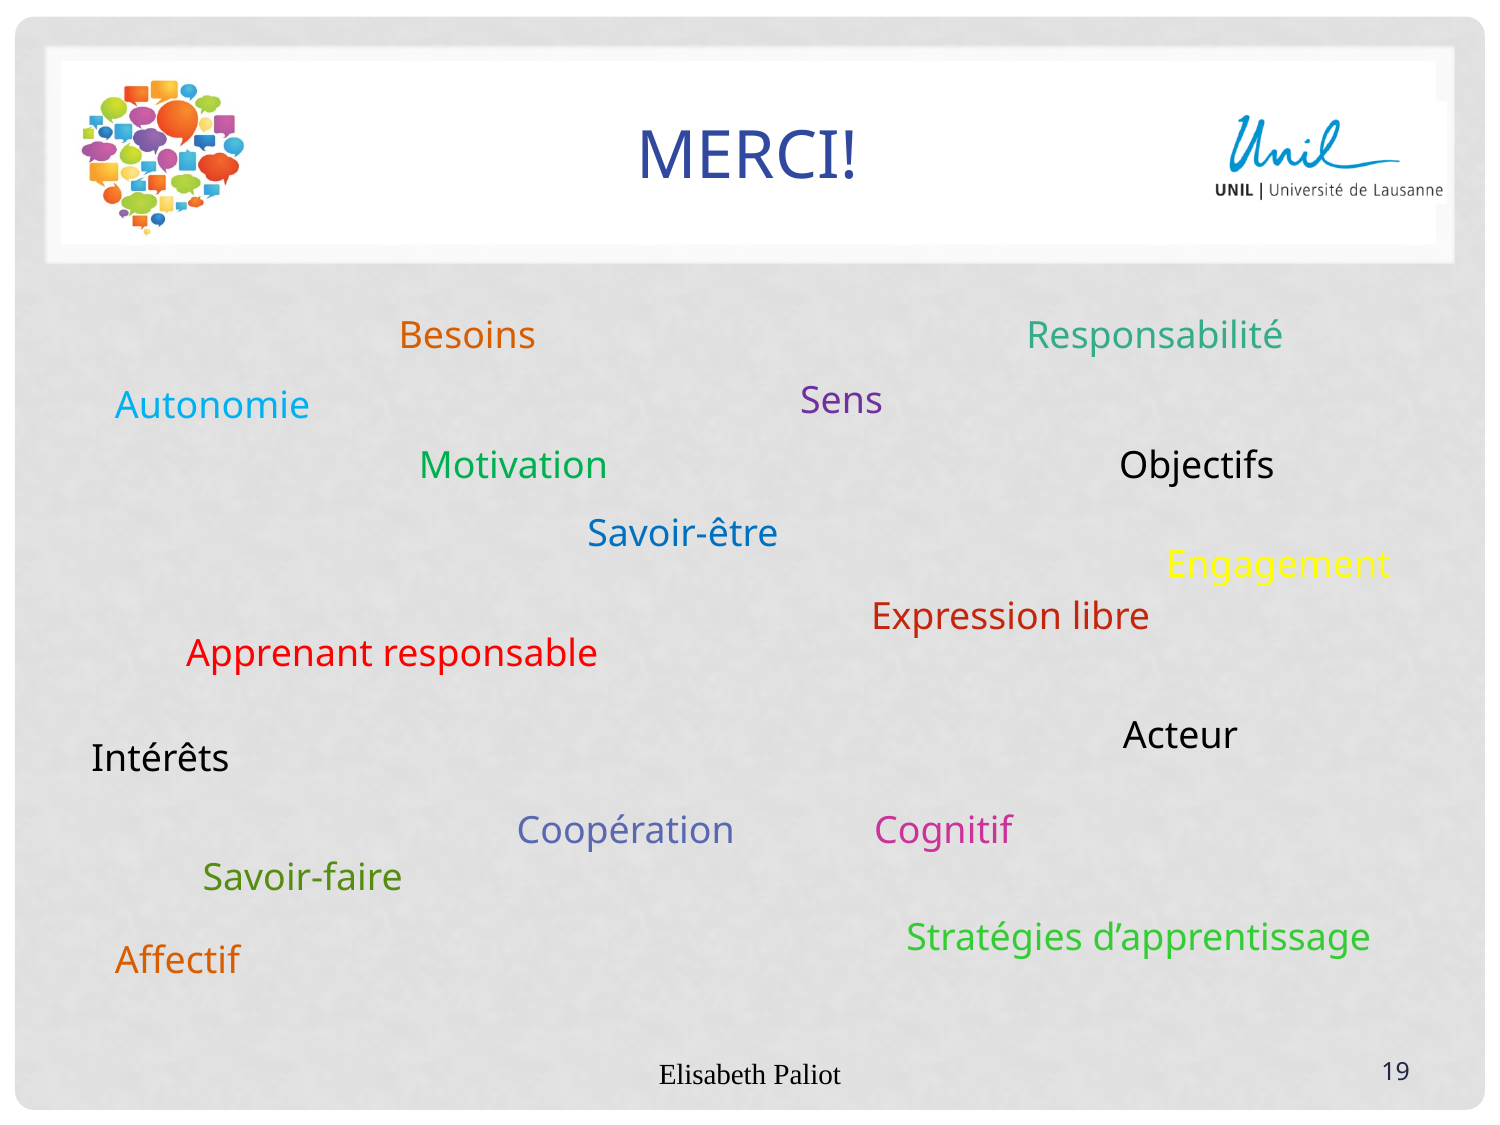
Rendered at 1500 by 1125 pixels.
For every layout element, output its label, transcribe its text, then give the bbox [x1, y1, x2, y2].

text_box Responsabilité [1011, 303, 1331, 364]
text_box Intérêts [76, 726, 396, 787]
text_box Engagement [1151, 532, 1471, 592]
text_box Savoir-être [572, 501, 892, 562]
text_box Coopération [501, 798, 821, 859]
text_box Objectifs [1104, 434, 1424, 494]
picture [76, 76, 249, 240]
slide_number 19 [1074, 1042, 1425, 1103]
list [41, 281, 1425, 1005]
text_box Expression libre [856, 584, 1176, 645]
text_box Apprenant responsable [171, 621, 632, 682]
footer Elisabeth Paliot [512, 1042, 988, 1103]
text_box Cognitif [859, 798, 1179, 859]
text_box Savoir-faire [187, 845, 507, 905]
text_box Autonomie [100, 373, 420, 434]
text_box Motivation [404, 434, 724, 494]
text_box Besoins [383, 303, 703, 364]
text_box Stratégies d’apprentissage [891, 905, 1428, 966]
text_box Sens [785, 368, 1105, 428]
title Merci! [69, 66, 1425, 238]
text_box Affectif [100, 928, 420, 989]
text_box Acteur [1108, 704, 1428, 764]
picture [1195, 101, 1448, 204]
